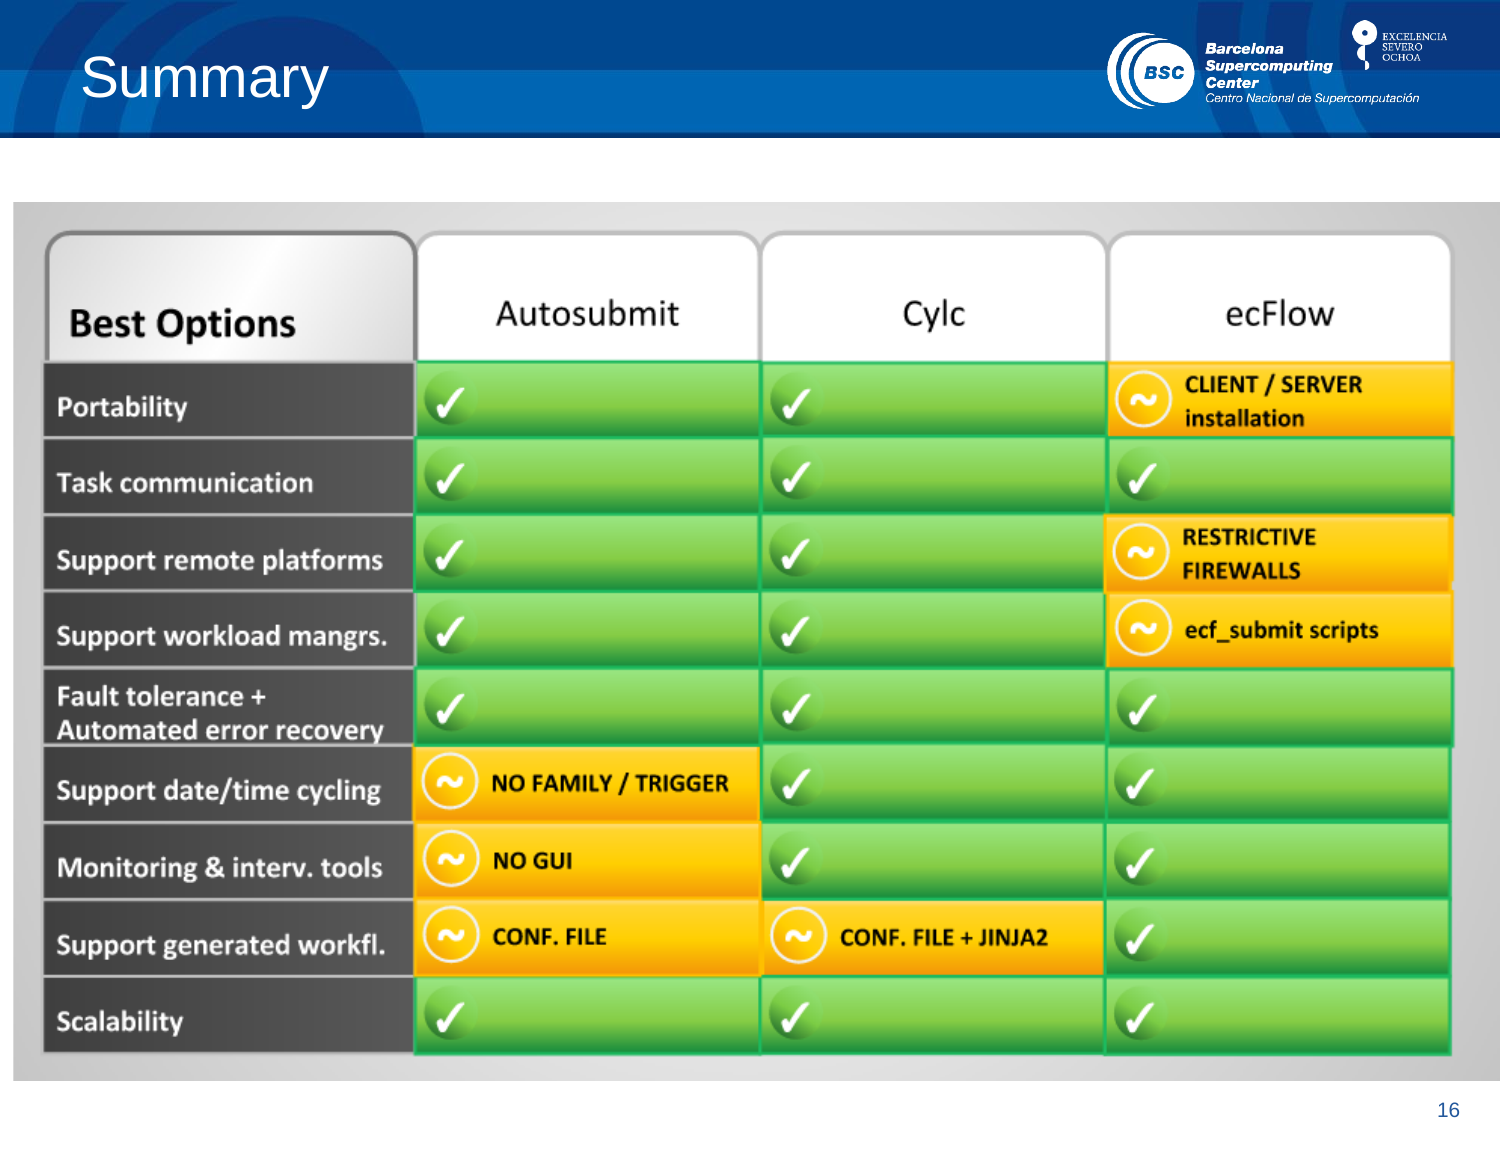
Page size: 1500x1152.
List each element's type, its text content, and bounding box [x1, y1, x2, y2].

picture [13, 202, 1500, 1082]
picture [0, 0, 1500, 138]
title Summary [65, 23, 1081, 138]
